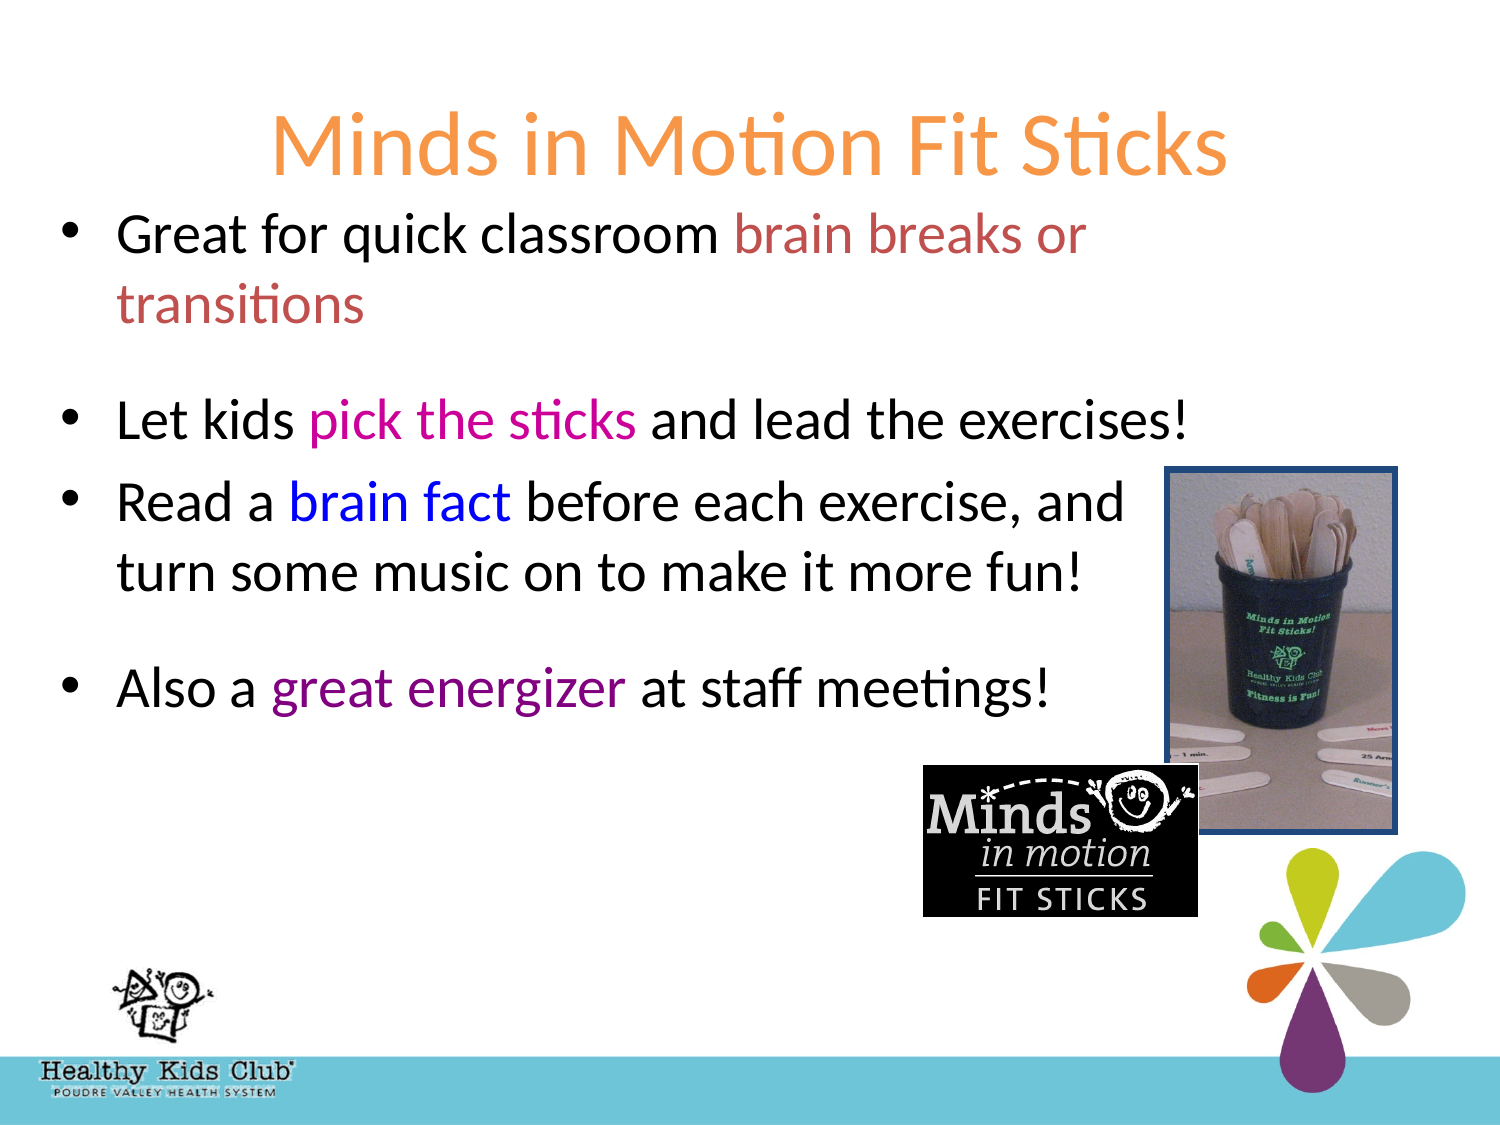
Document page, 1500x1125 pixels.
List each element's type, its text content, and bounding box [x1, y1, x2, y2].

title Minds in Motion Fit Sticks [75, 45, 1425, 233]
picture [0, 848, 1500, 1125]
list Great for quick classroom brain breaks or transitions Let kids pick the sticks and lead the exercises! Read a brain fact before each exercise, and turn some music on to make it more fun! Also a great energizer at staff meetings! [45, 187, 1215, 930]
picture [922, 472, 1393, 918]
